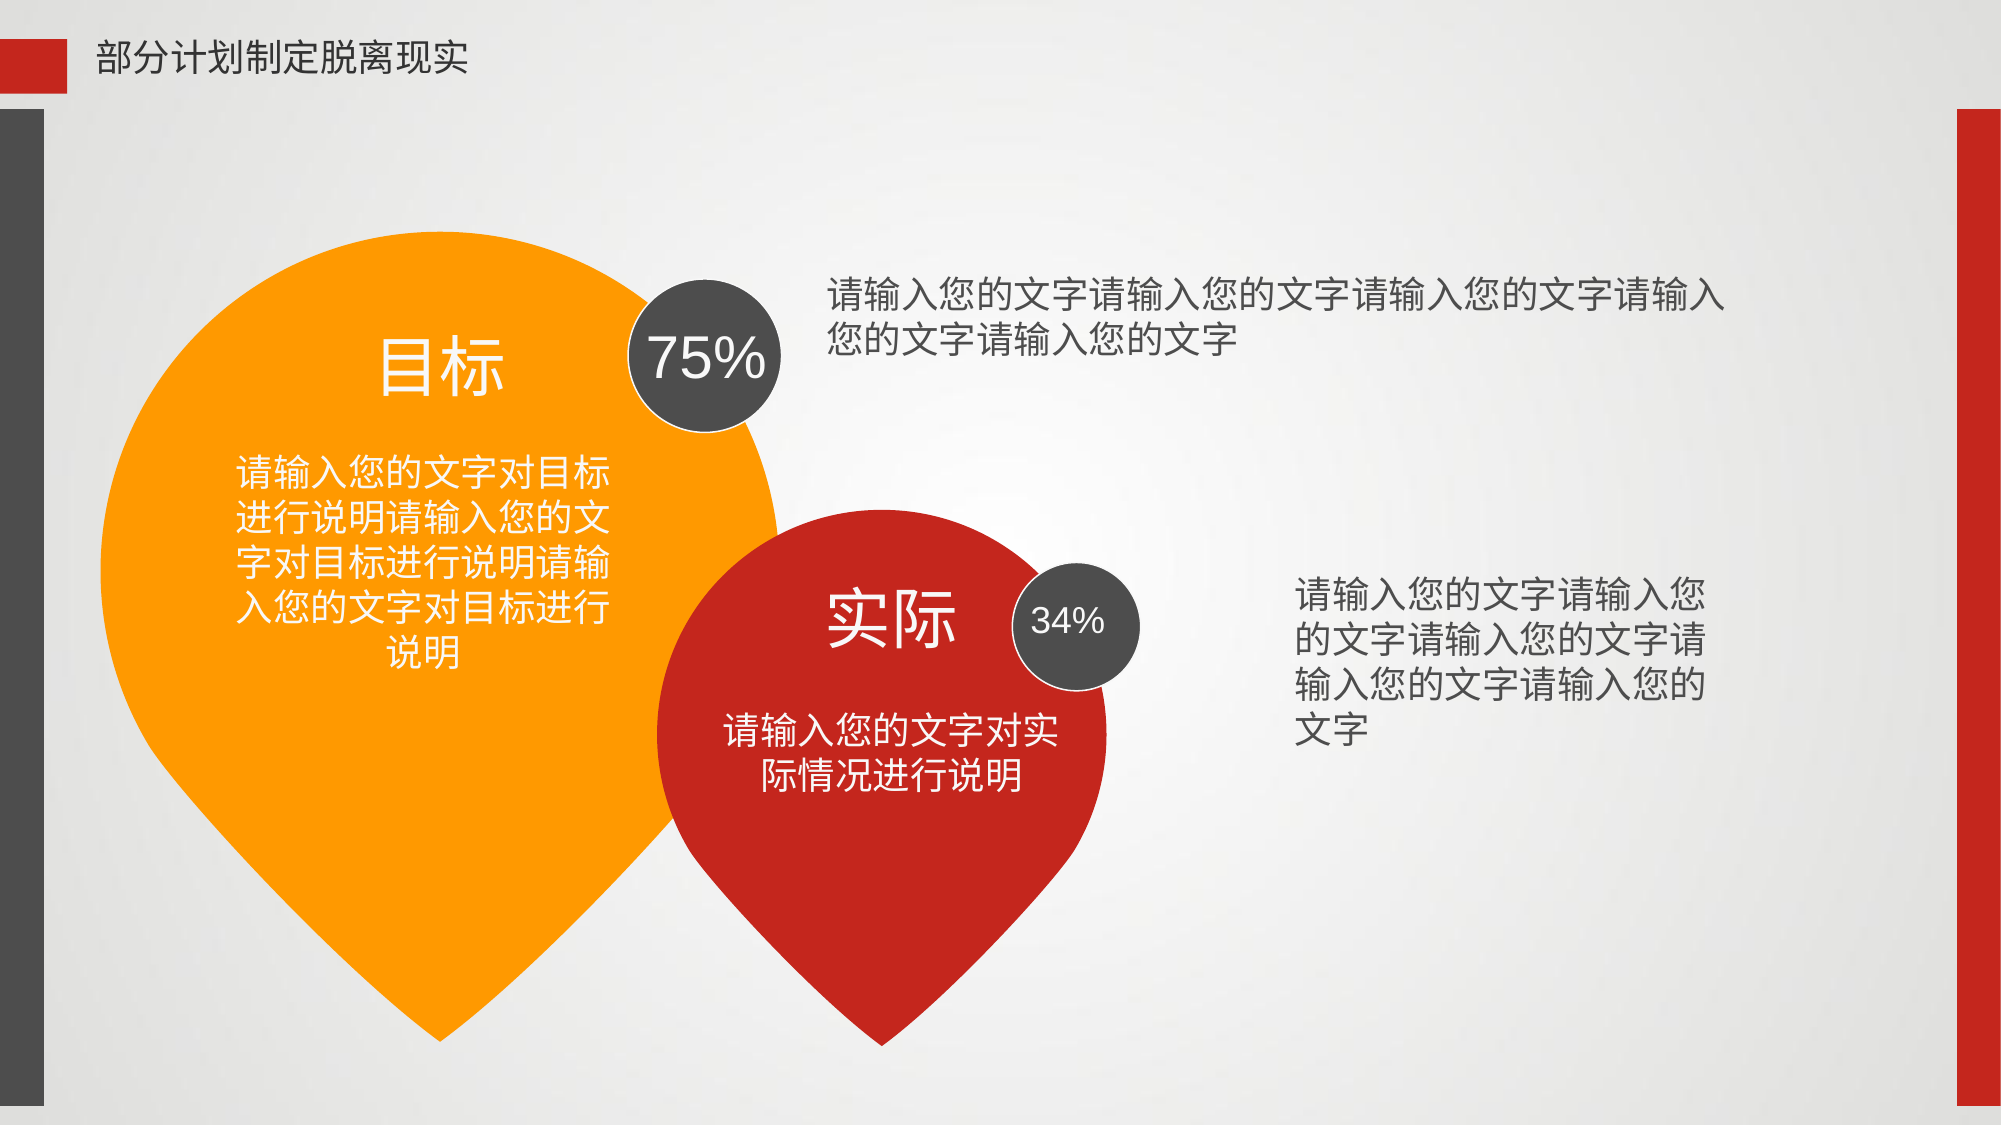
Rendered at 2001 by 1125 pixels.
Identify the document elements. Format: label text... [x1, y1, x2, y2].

text_box [657, 509, 1107, 1047]
text_box 75% [630, 310, 783, 398]
text_box 请输入您的文字请输入您的文字请输入您的文字请输入您的文字请输入您的文字 [811, 264, 1752, 369]
text_box [0, 109, 44, 1106]
text_box 目标 [358, 317, 522, 412]
text_box [0, 39, 68, 94]
text_box [1016, 562, 1141, 691]
picture [0, 0, 2001, 1125]
text_box 34% [1015, 588, 1121, 649]
text_box 请输入您的文字请输入您的文字请输入您的文字请输入您的文字请输入您的文字 [1279, 564, 1752, 759]
text_box [643, 278, 767, 310]
text_box 请输入您的文字对实际情况进行说明 [694, 699, 1089, 805]
text_box [1957, 109, 2001, 1106]
text_box [640, 398, 769, 433]
text_box [100, 231, 778, 1042]
text_box 请输入您的文字对目标进行说明请输入您的文字对目标进行说明请输入您的文字对目标进行说明 [208, 441, 638, 727]
text_box 部分计划制定脱离现实 [80, 26, 486, 86]
text_box 实际 [809, 569, 974, 665]
